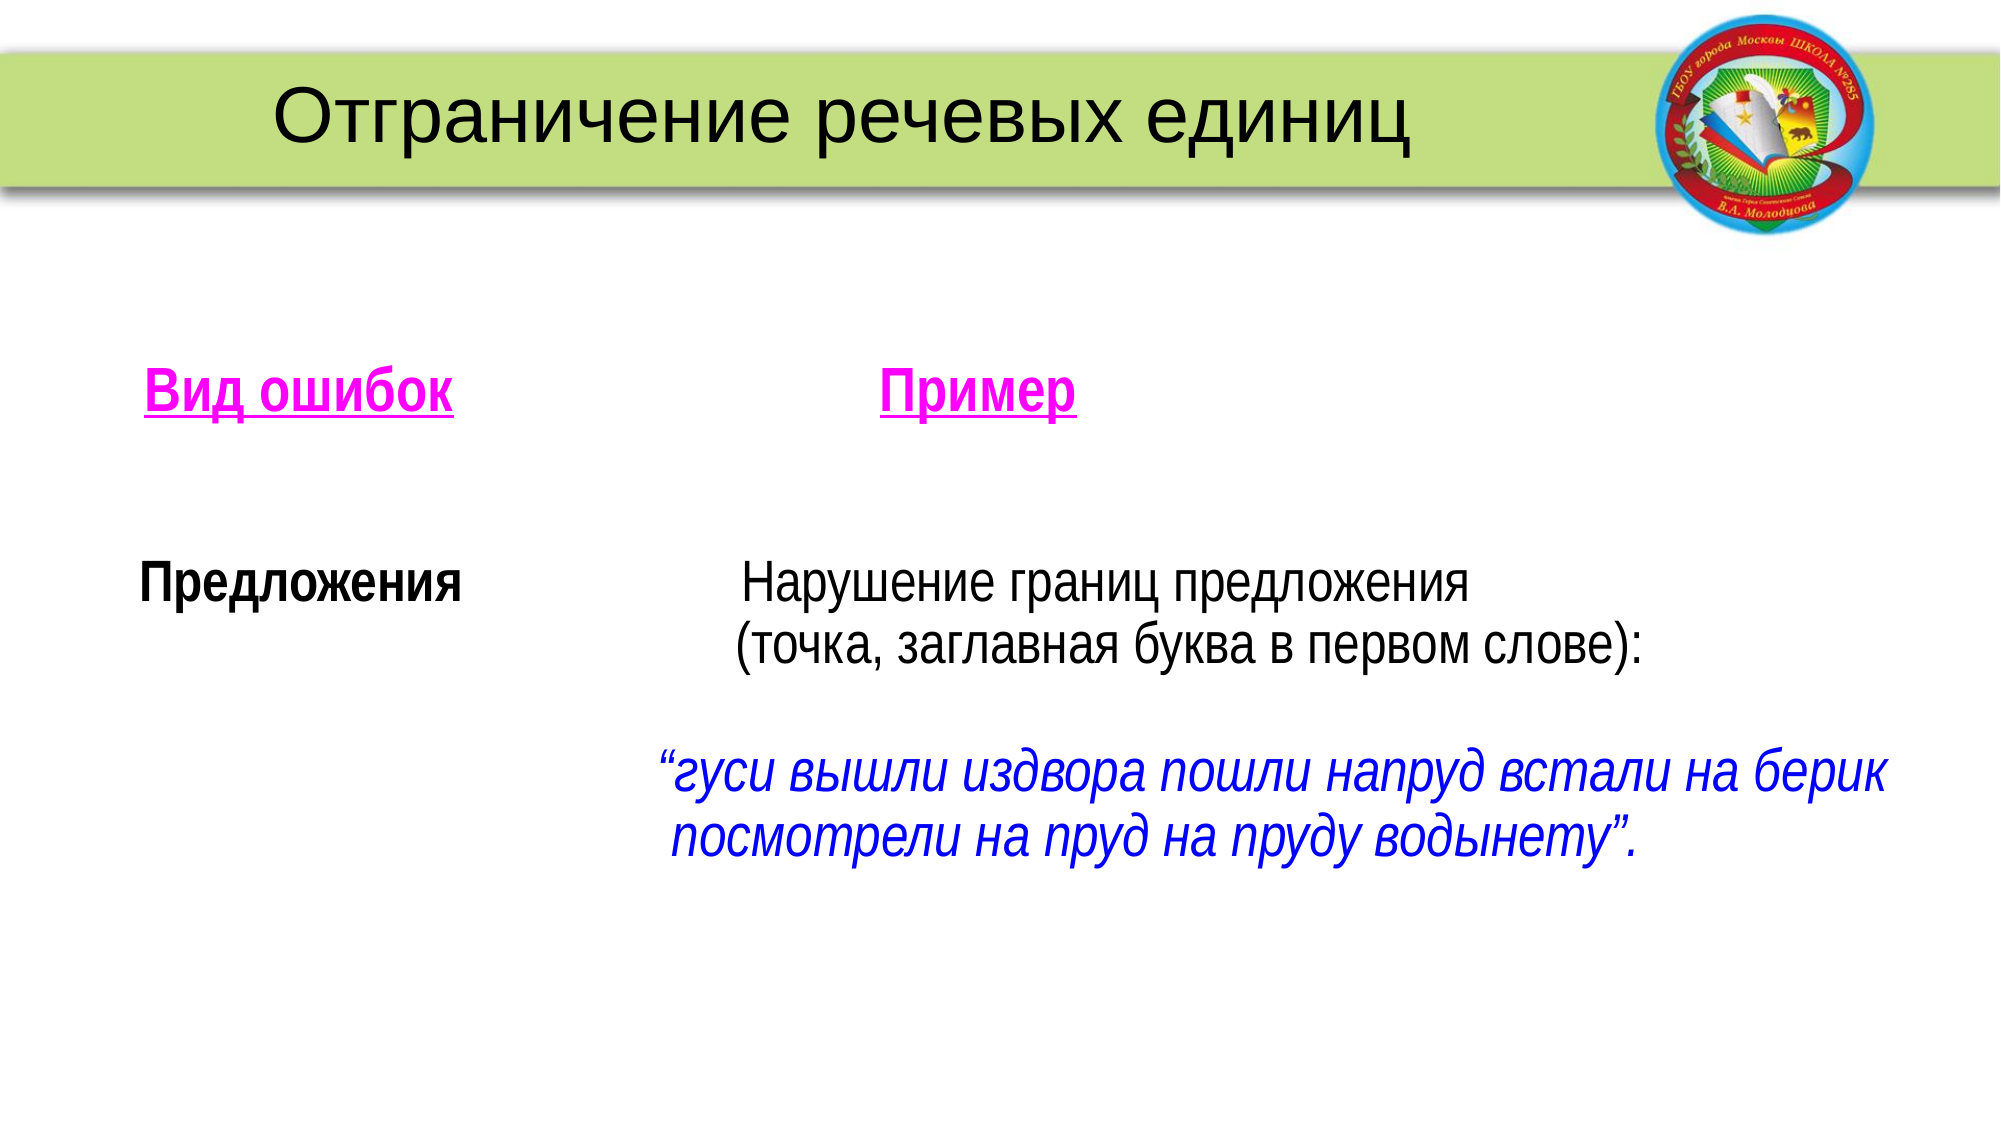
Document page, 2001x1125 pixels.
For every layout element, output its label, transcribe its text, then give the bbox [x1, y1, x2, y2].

list Вид ошибок Пример Предложения Нарушение границ предложения (точка, заглавная буква в первом слове): “гуси вышли издвора пошли напруд встали на берик посмотрели на пруд на пруду водынету”. [57, 212, 1939, 982]
title Отграничение речевых единиц [53, 52, 1632, 182]
picture [0, 0, 2001, 1125]
